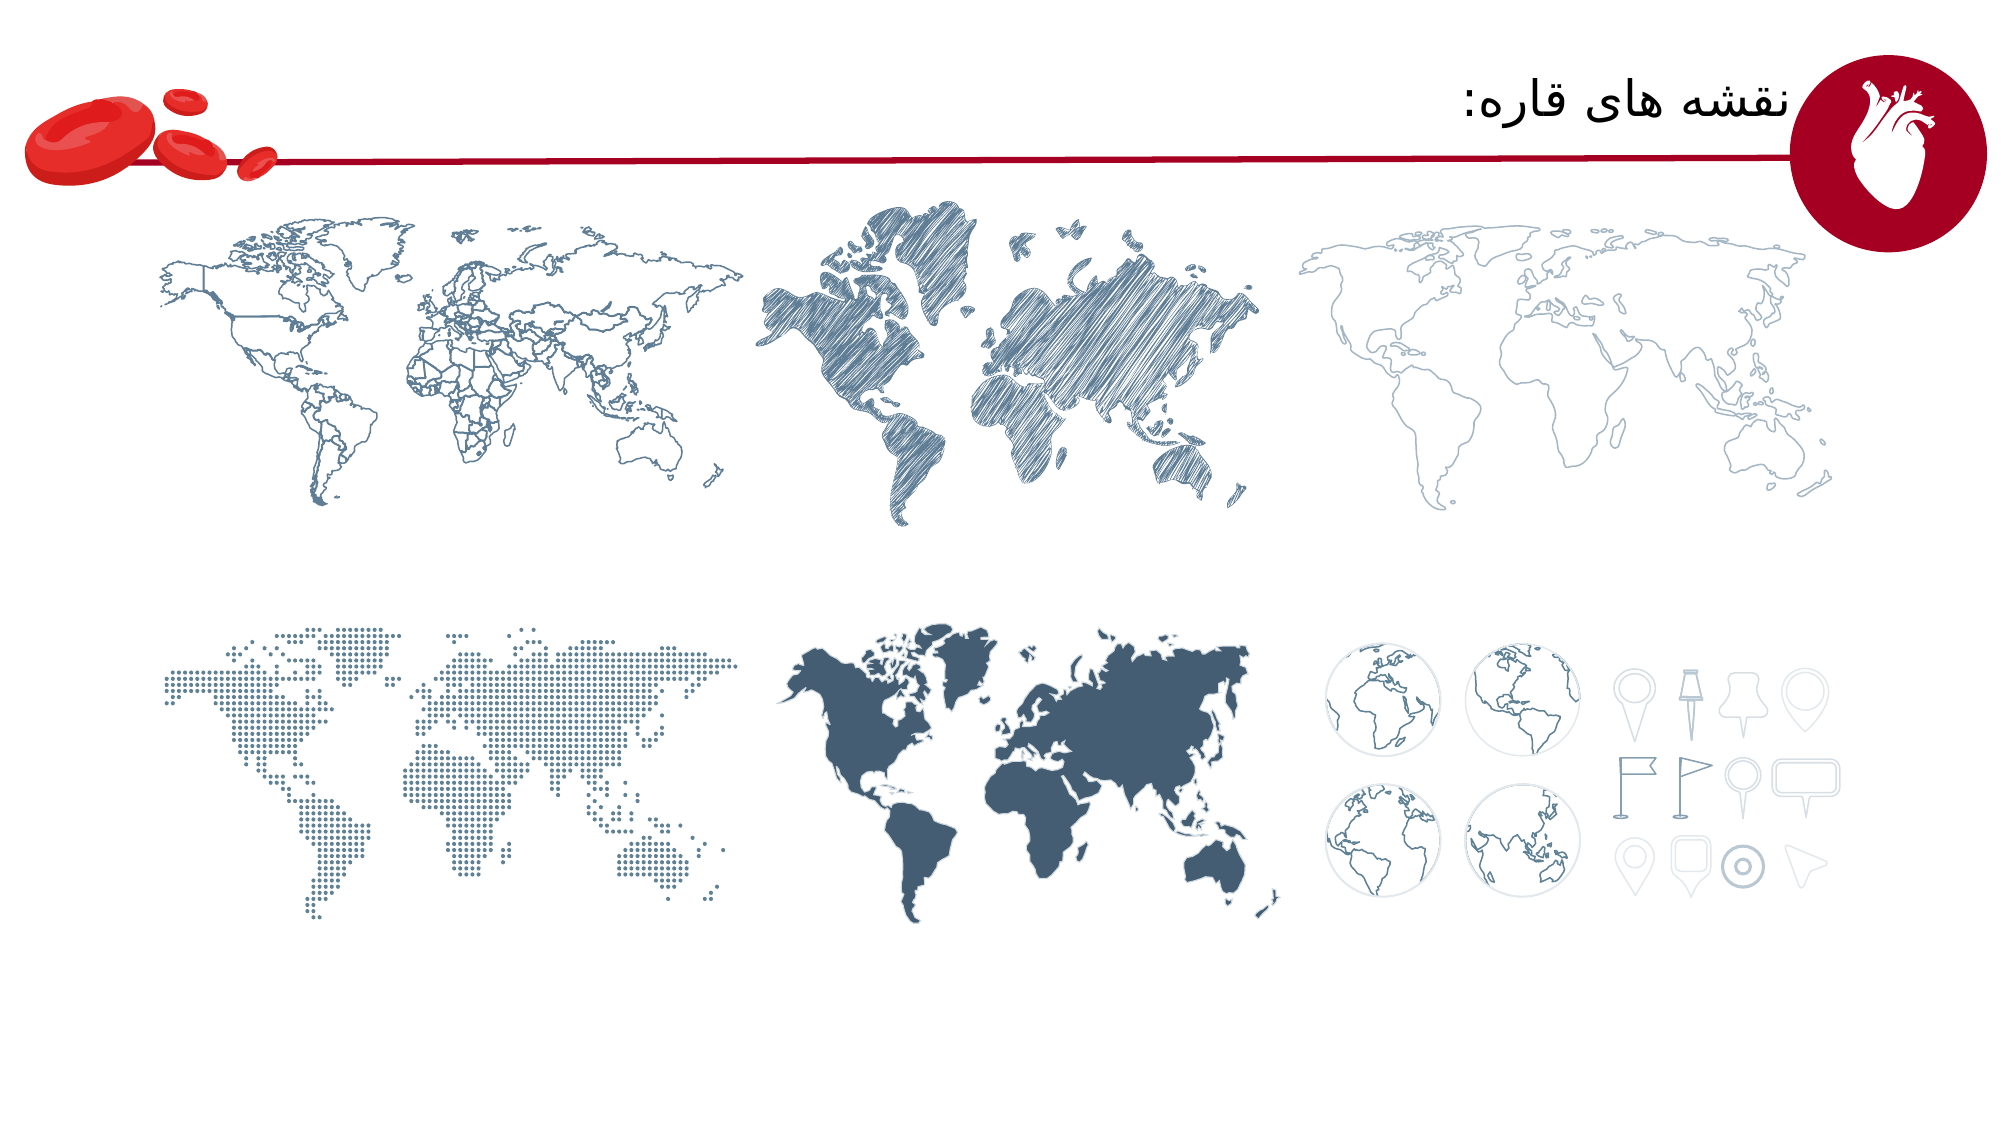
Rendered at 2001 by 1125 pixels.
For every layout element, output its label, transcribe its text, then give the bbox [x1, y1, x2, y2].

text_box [1298, 225, 1832, 510]
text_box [1460, 783, 1585, 898]
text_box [775, 622, 1282, 925]
text_box نقشه های قاره: [806, 58, 1807, 134]
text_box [754, 200, 1261, 527]
text_box [1785, 845, 1828, 888]
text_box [1724, 757, 1762, 819]
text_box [159, 217, 744, 506]
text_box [1613, 668, 1656, 742]
text_box [1781, 668, 1829, 732]
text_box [1459, 643, 1586, 757]
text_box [1722, 845, 1764, 888]
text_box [1321, 783, 1445, 898]
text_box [1671, 835, 1712, 898]
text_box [1613, 757, 1657, 819]
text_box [1672, 757, 1713, 819]
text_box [1771, 758, 1841, 818]
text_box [1679, 670, 1703, 741]
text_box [164, 627, 739, 920]
text_box [1719, 672, 1768, 738]
text_box [1615, 837, 1655, 896]
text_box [1318, 642, 1448, 757]
